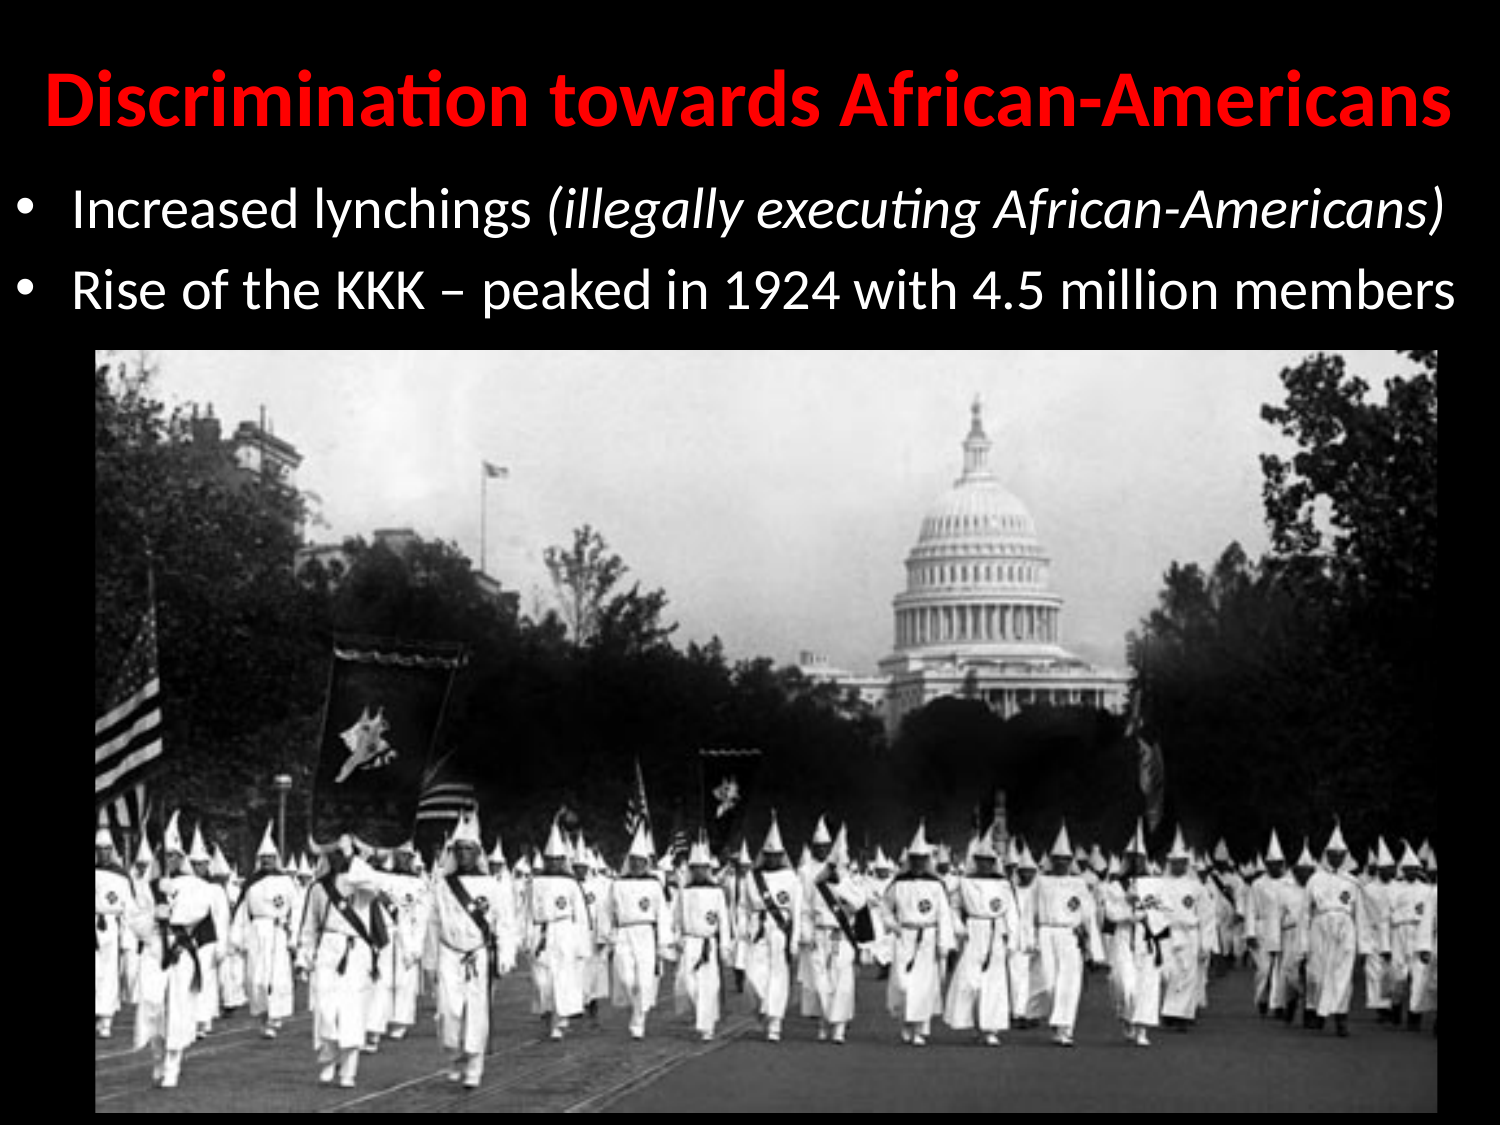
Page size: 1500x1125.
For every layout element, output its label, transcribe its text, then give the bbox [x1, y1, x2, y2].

picture [95, 349, 1438, 1113]
list Increased lynchings (illegally executing African-Americans) Rise of the KKK – peaked in 1924 with 4.5 million members [0, 162, 1494, 388]
title Discrimination towards African-Americans [0, 0, 1500, 188]
